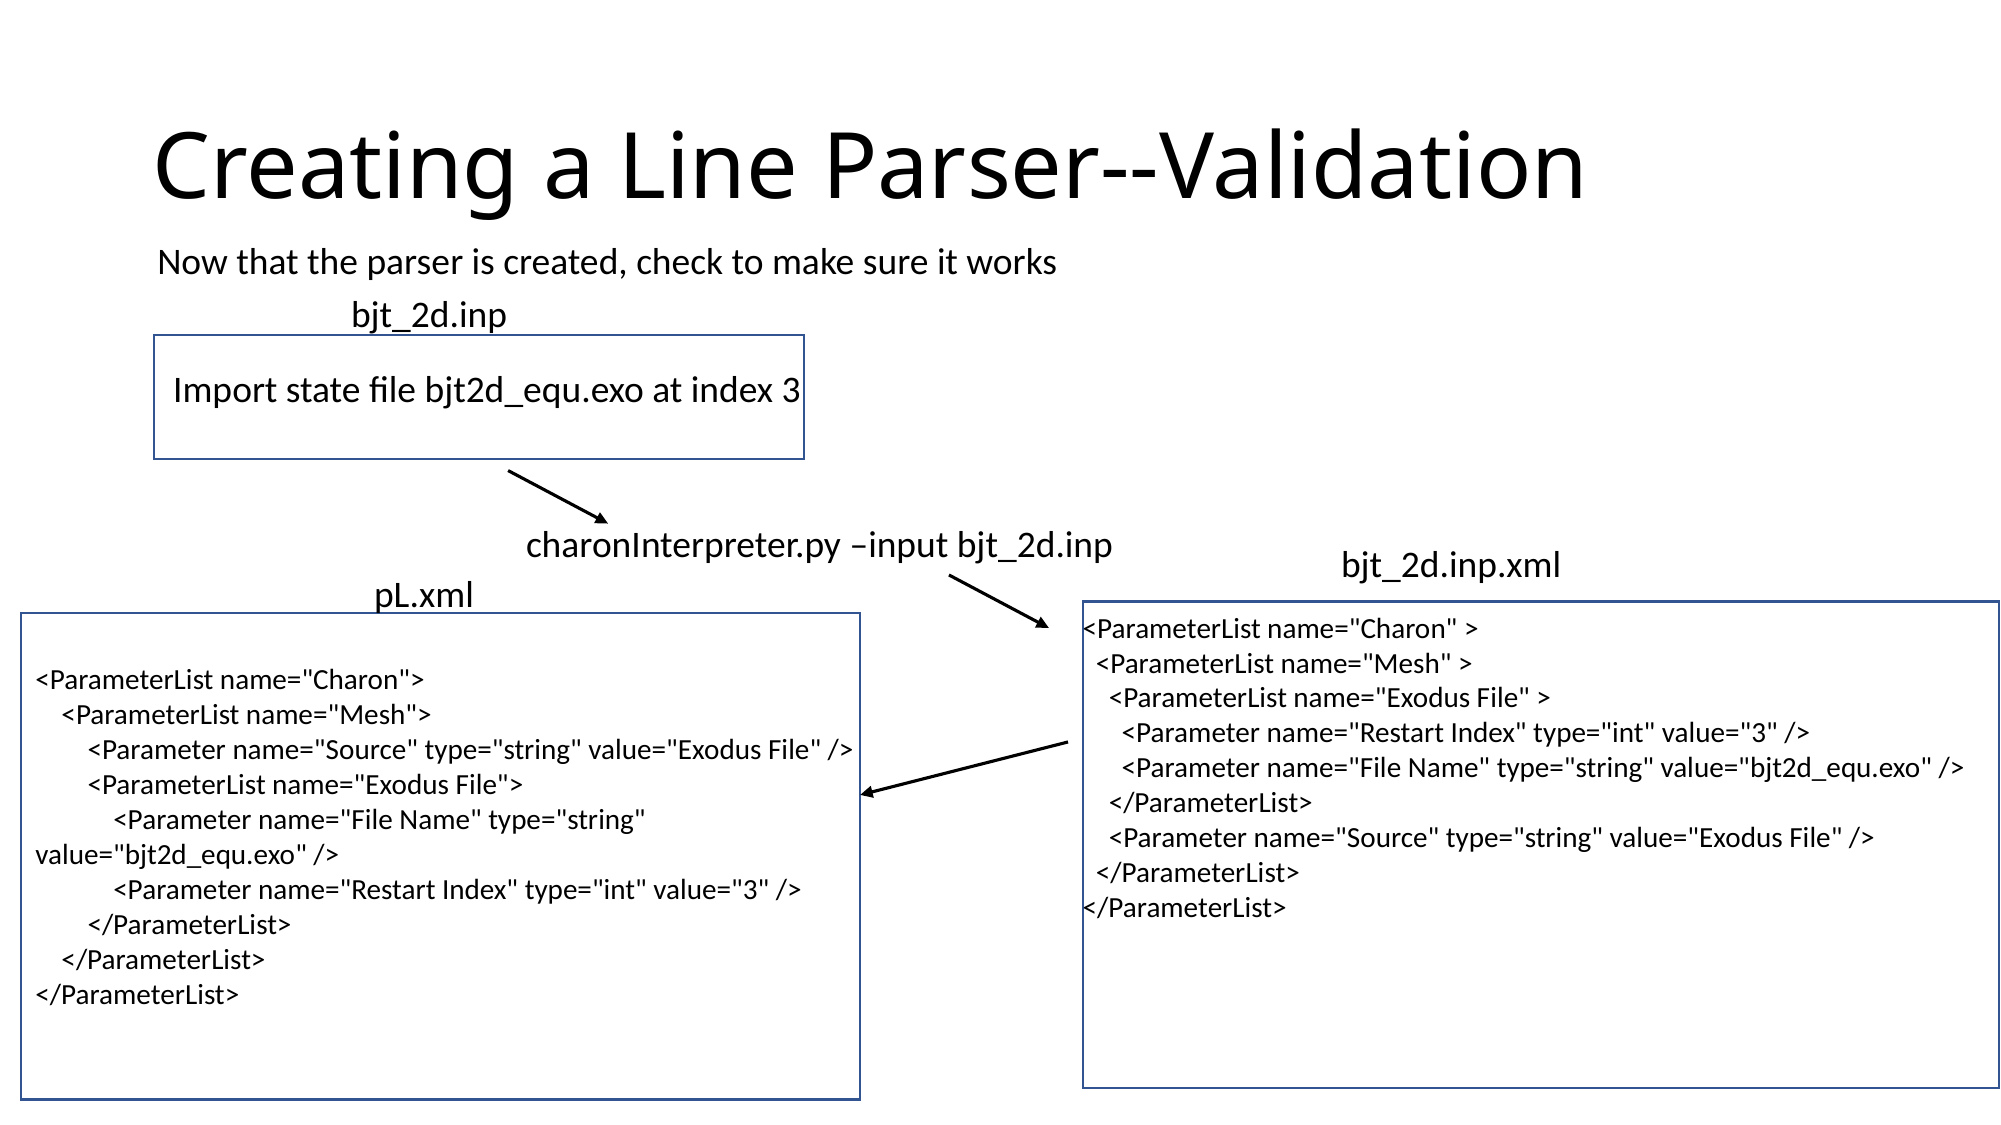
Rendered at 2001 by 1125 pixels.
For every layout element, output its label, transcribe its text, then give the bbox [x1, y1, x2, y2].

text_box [1067, 601, 2000, 1089]
title Creating a Line Parser--Validation [137, 59, 1863, 278]
text_box charonInterpreter.py –input bjt_2d.inp [511, 512, 1129, 572]
text_box pL.xml [359, 562, 489, 623]
text_box Now that the parser is created, check to make sure it works [142, 229, 1074, 290]
text_box [153, 334, 805, 460]
text_box [20, 612, 861, 653]
text_box <ParameterList name="Charon"> <ParameterList name="Mesh"> <Parameter name="Source" type="string" value="Exodus File" /> <ParameterList name="Exodus File"> <Parameter name="File Name" type="string" value="bjt2d_equ.exo" /> <Parameter name="Restart Index" type="int" value="3" /> </ParameterList> </ParameterList> </ParameterList> [20, 653, 882, 1053]
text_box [948, 574, 1049, 628]
text_box [20, 1053, 861, 1101]
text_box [860, 741, 1068, 795]
text_box Import state file bjt2d_equ.exo at index 3 [158, 357, 817, 418]
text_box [508, 470, 608, 524]
text_box bjt_2d.inp.xml [1317, 532, 1577, 592]
text_box bjt_2d.inp [327, 282, 523, 342]
